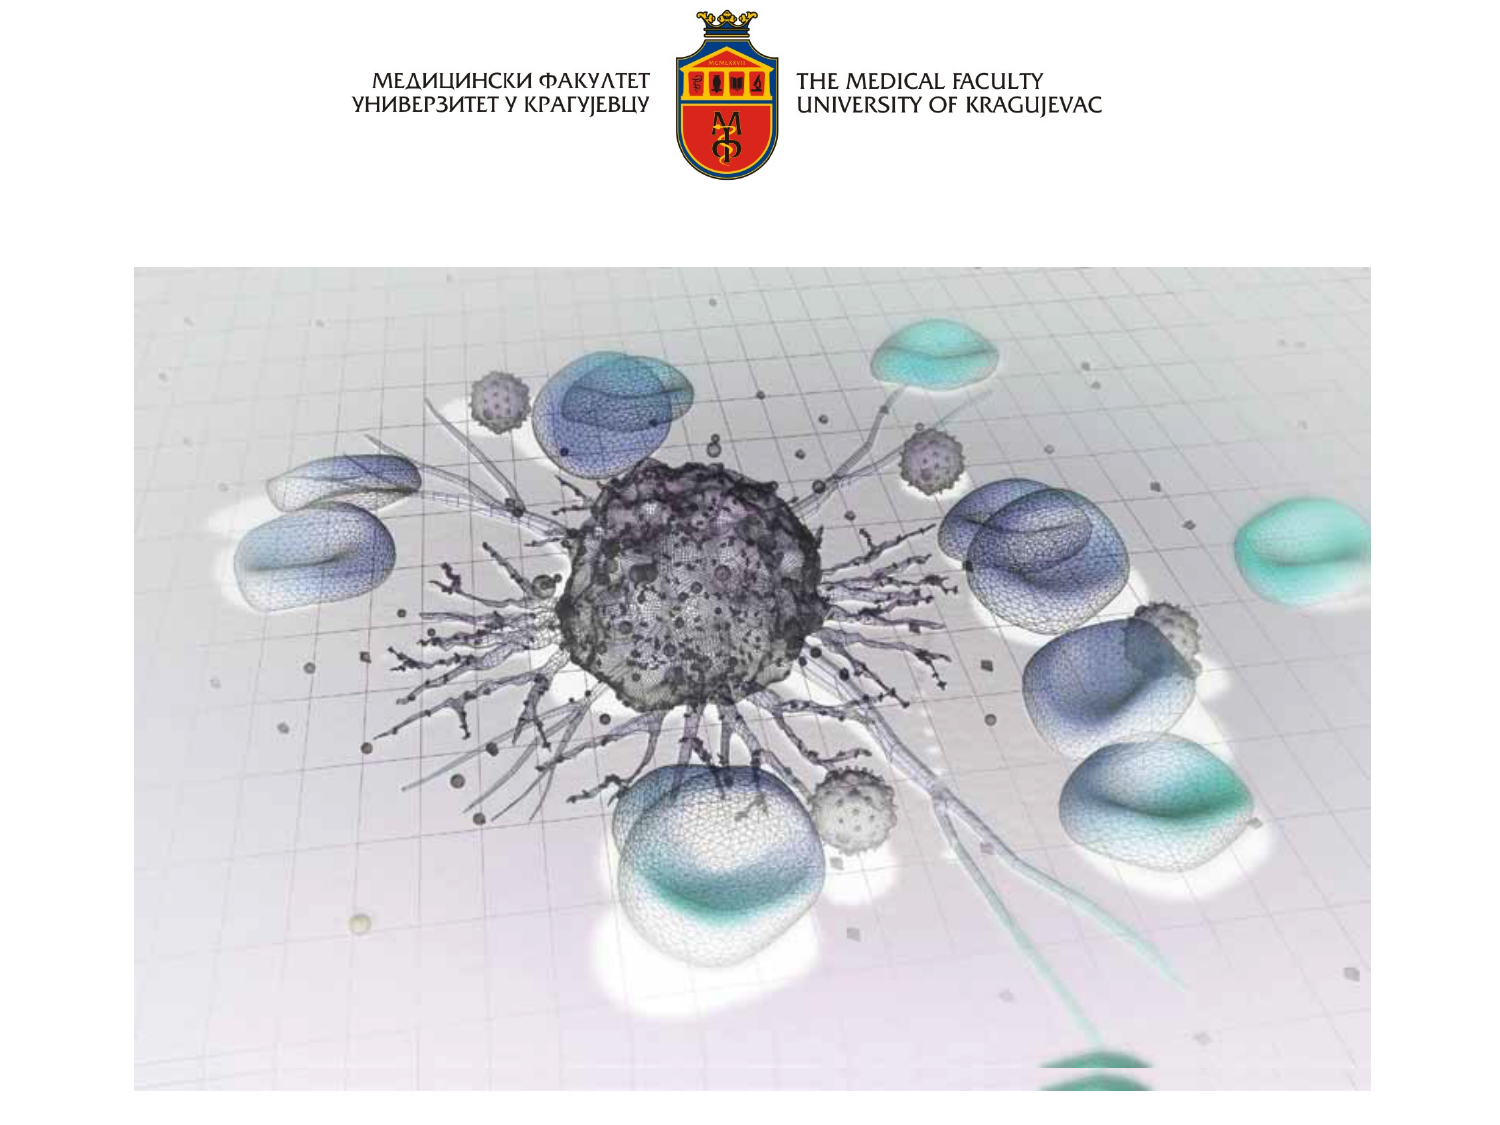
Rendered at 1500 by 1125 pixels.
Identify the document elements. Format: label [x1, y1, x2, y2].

picture [328, 0, 1125, 191]
picture [134, 266, 1371, 1092]
